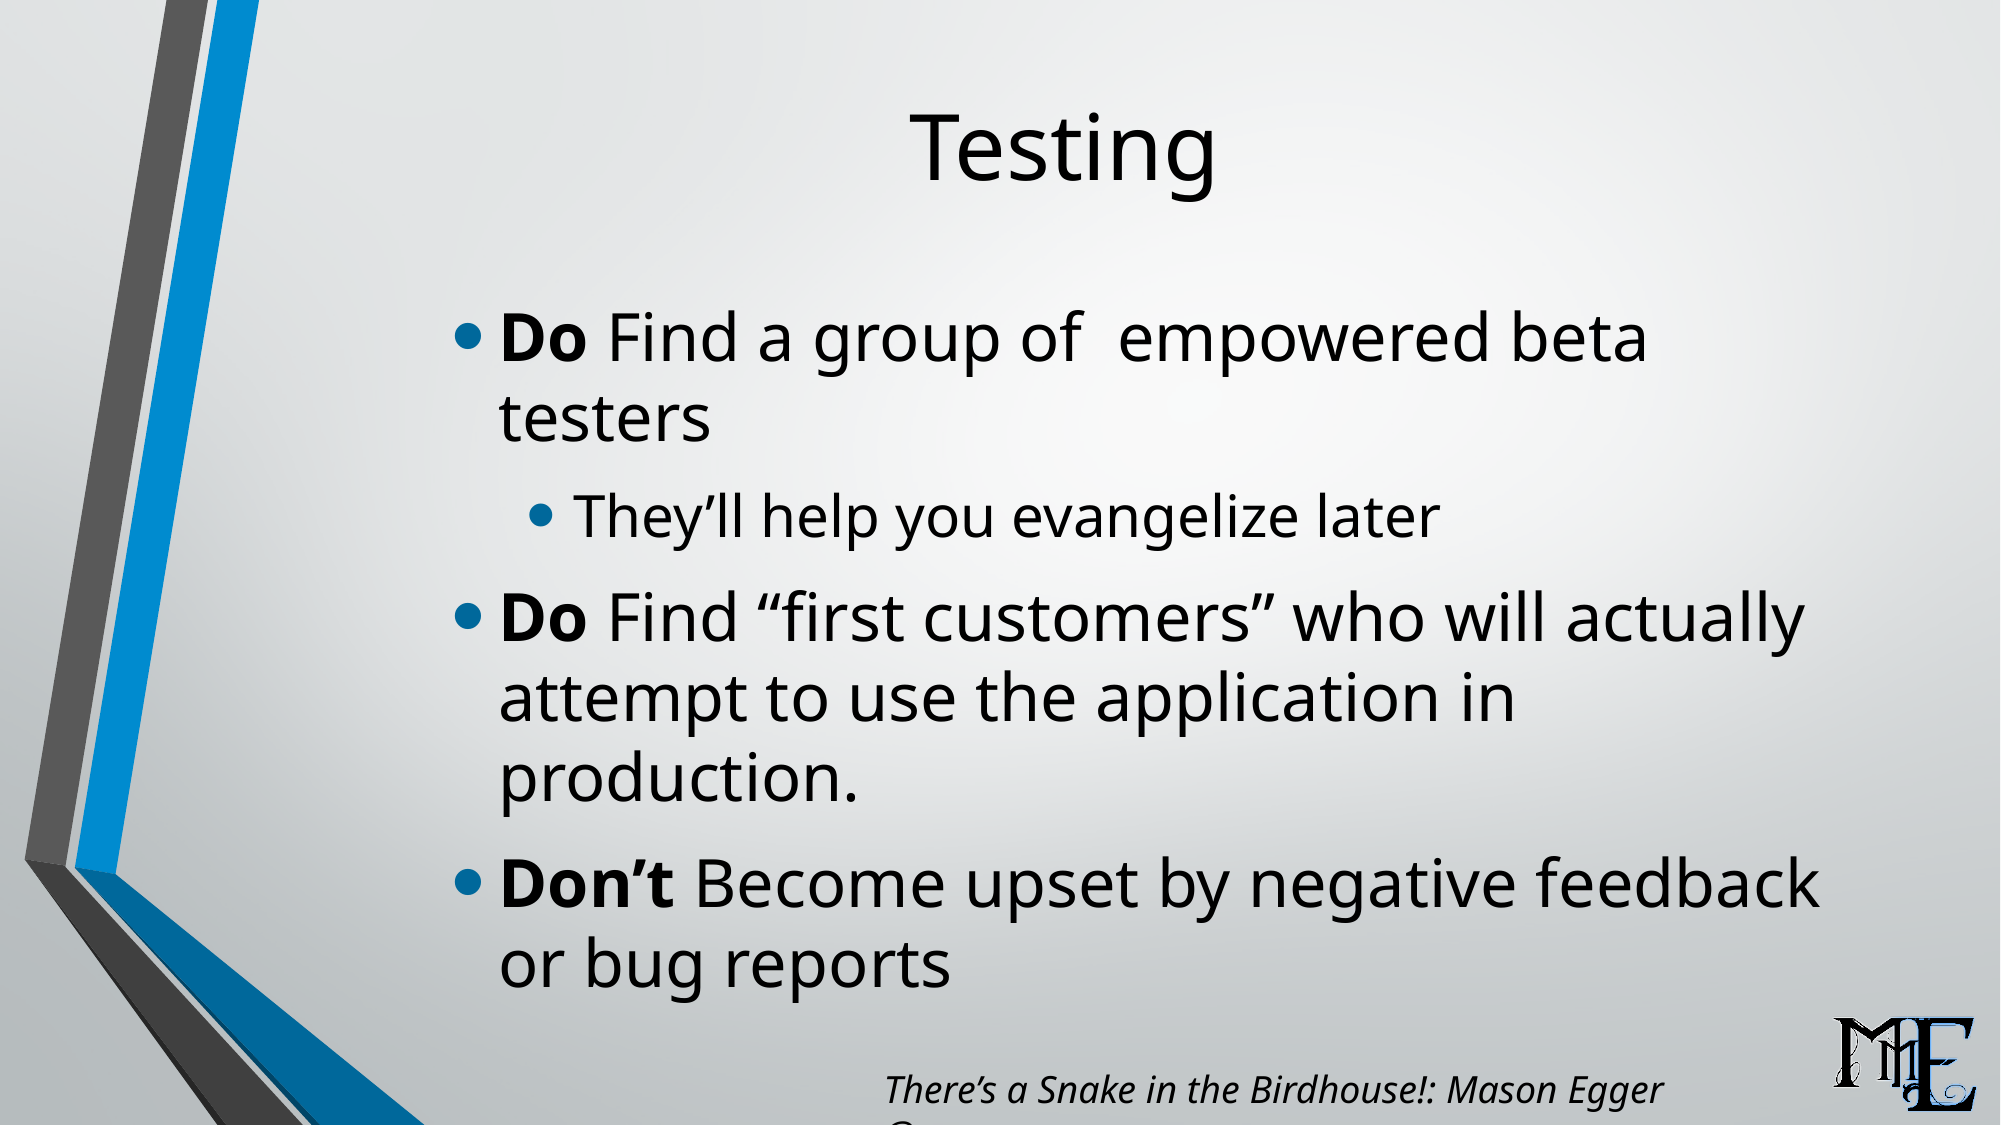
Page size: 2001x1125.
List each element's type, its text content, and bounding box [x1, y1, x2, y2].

list Do Find a group of empowered beta testers They’ll help you evangelize later Do Find “first customers” who will actually attempt to use the application in production. Don’t Become upset by negative feedback or bug reports [436, 287, 1887, 1070]
text_box There’s a Snake in the Birdhouse!: Mason Egger @masonegger [868, 1058, 1786, 1125]
title Testing [243, 0, 1887, 288]
picture [1786, 983, 2000, 1125]
